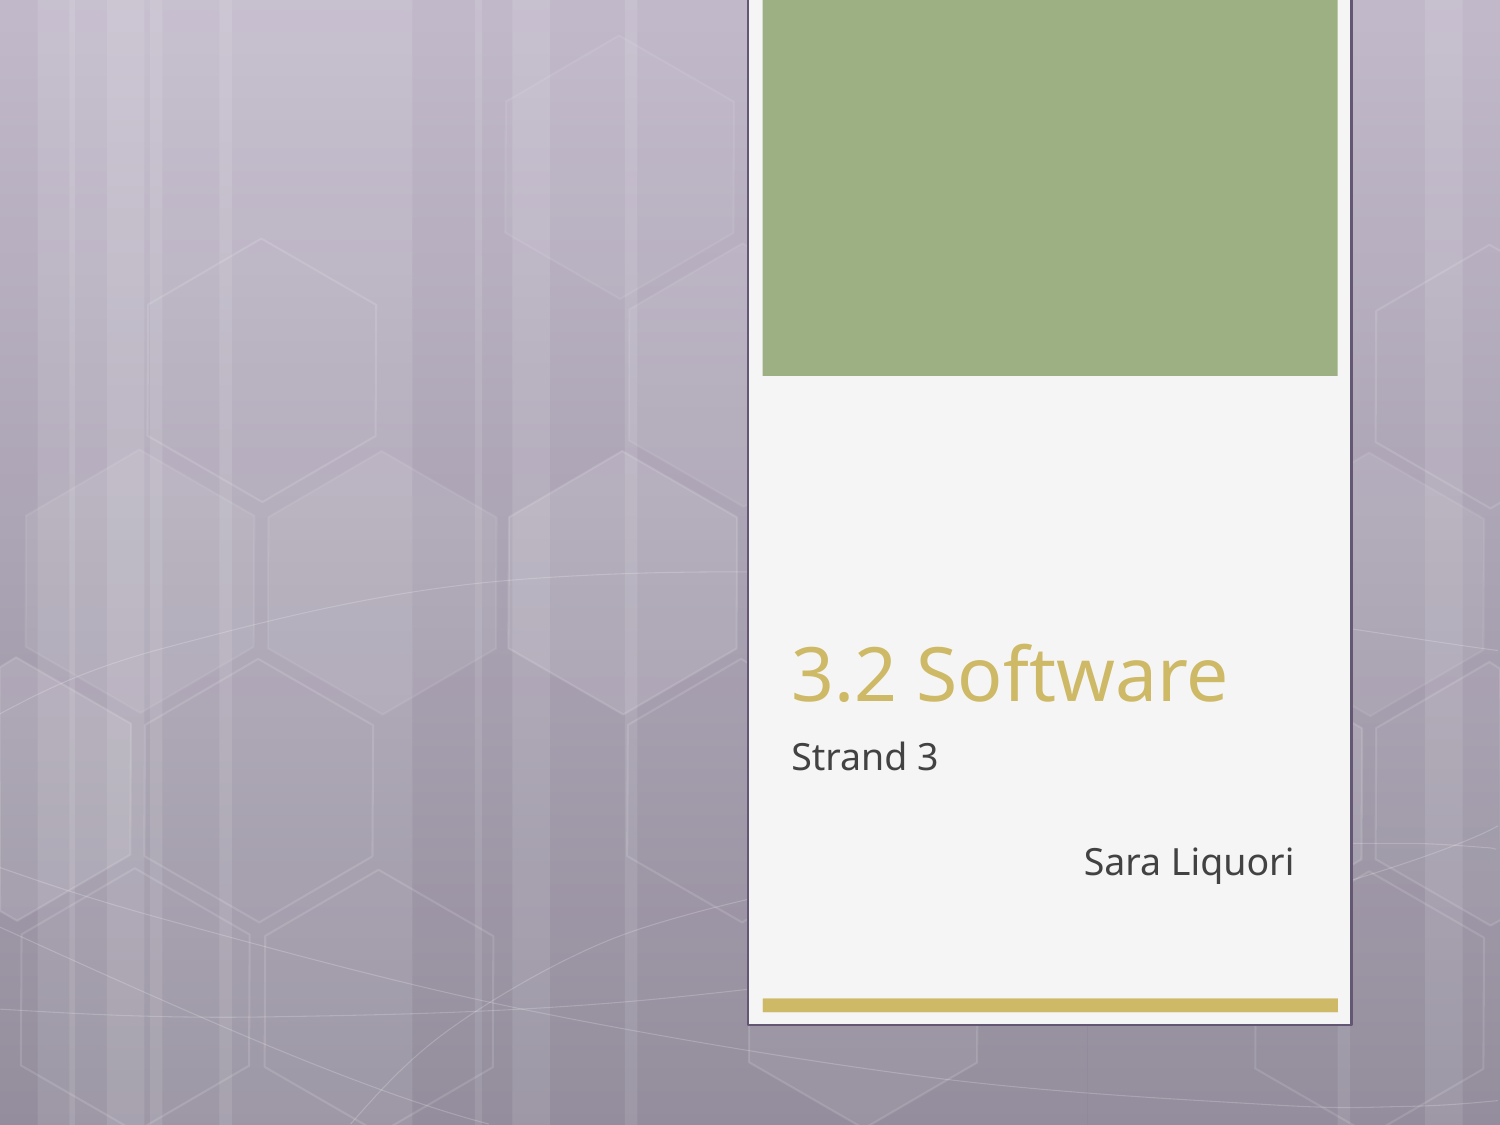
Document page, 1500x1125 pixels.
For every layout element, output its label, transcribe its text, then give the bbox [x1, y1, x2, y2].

subtitle Strand 3 Sara Liquori [776, 725, 1320, 933]
title 3.2 Software [776, 444, 1320, 724]
